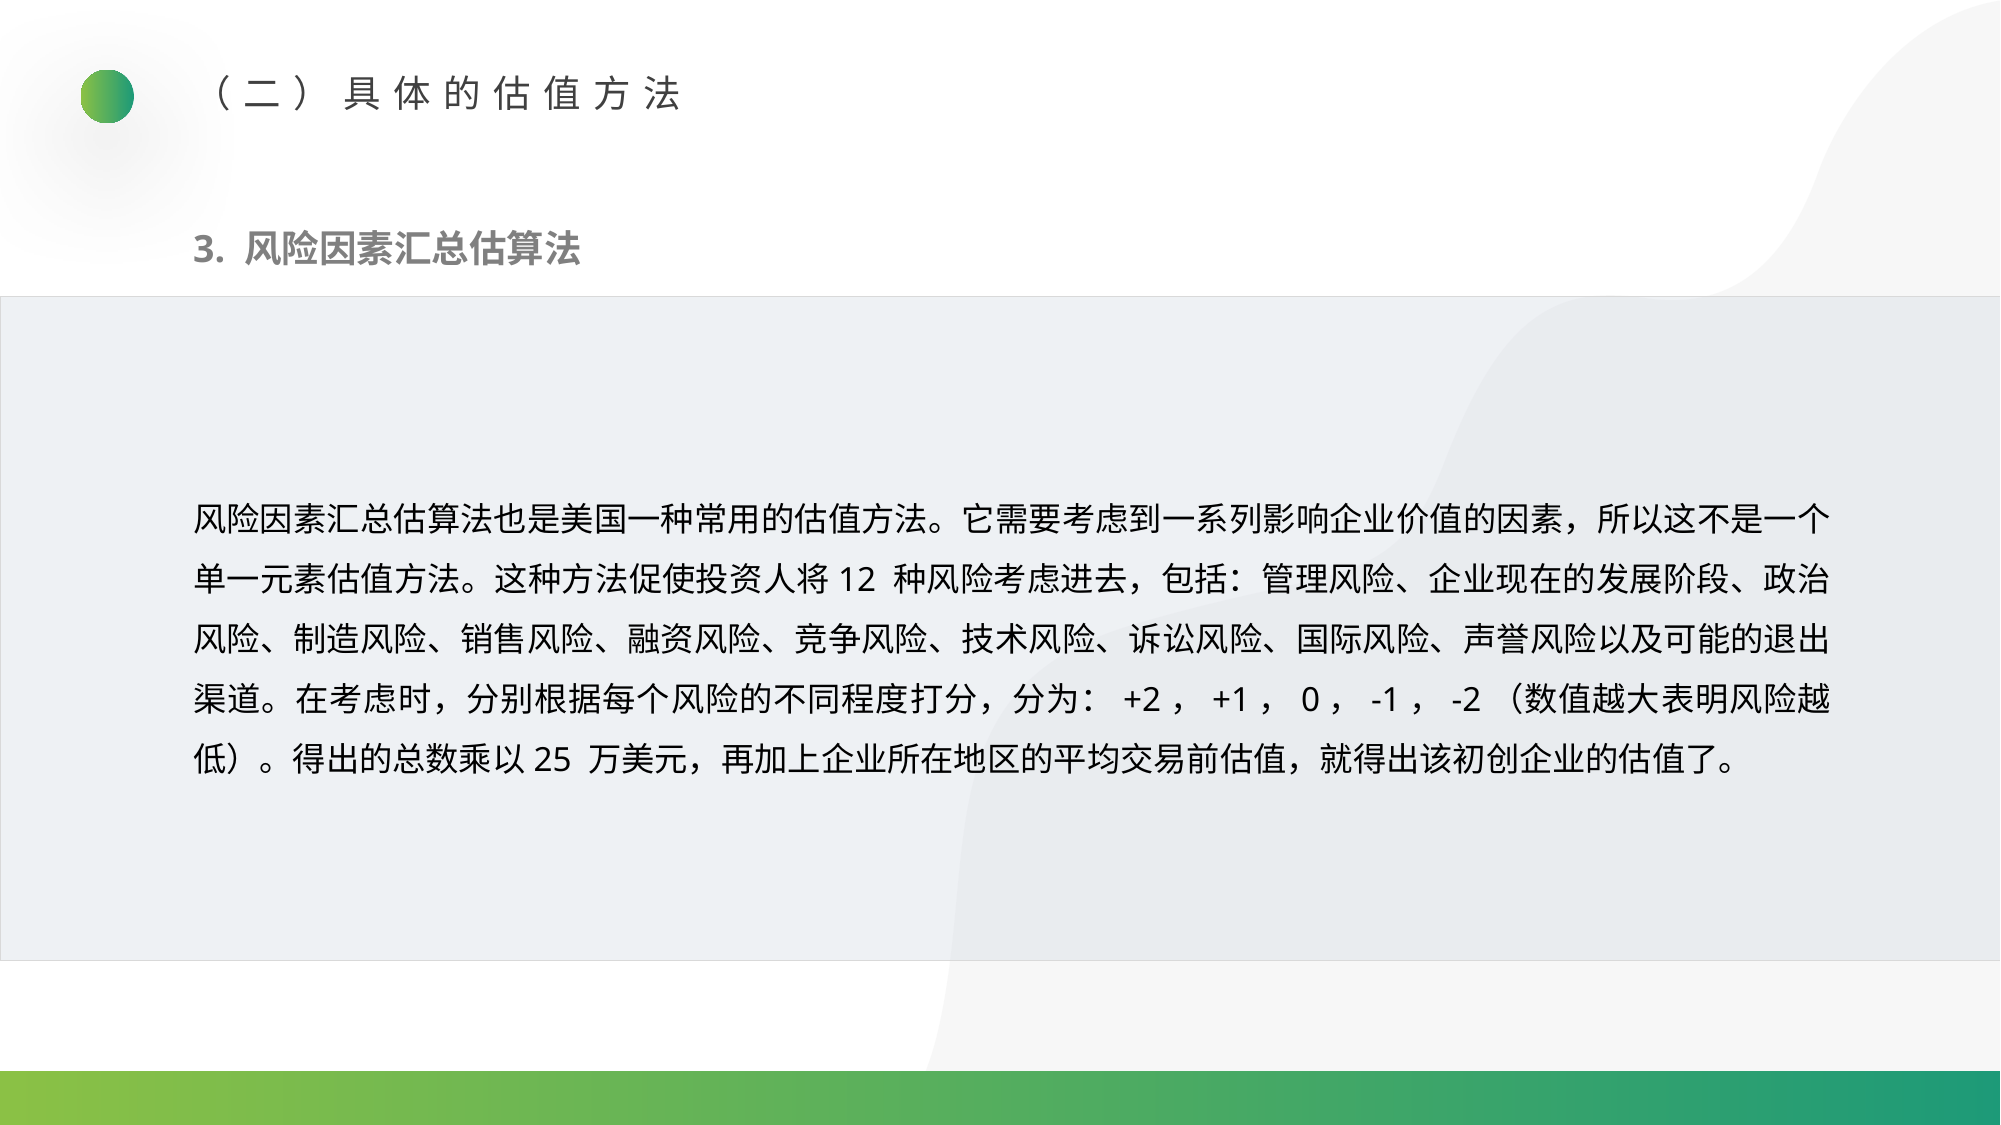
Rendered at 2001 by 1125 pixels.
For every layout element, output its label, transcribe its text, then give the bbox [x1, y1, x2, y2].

text_box 3. 风险因素汇总估算法 [178, 217, 1316, 278]
text_box 风险因素汇总估算法也是美国一种常用的估值方法。它需要考虑到一系列影响企业价值的因素，所以这不是一个单一元素估值方法。这种方法促使投资人将12 种风险考虑进去，包括：管理风险、企业现在的发展阶段、政治风险、制造风险、销售风险、融资风险、竞争风险、技术风险、诉讼风险、国际风险、声誉风险以及可能的退出渠道。在考虑时，分别根据每个风险的不同程度打分，分为：+2，+1，0，-1，-2（数值越大表明风险越低）。得出的总数乘以25 万美元，再加上企业所在地区的平均交易前估值，就得出该初创企业的估值了。 [178, 471, 1846, 786]
text_box （二）具体的估值方法 [178, 62, 965, 123]
text_box [0, 295, 2000, 961]
